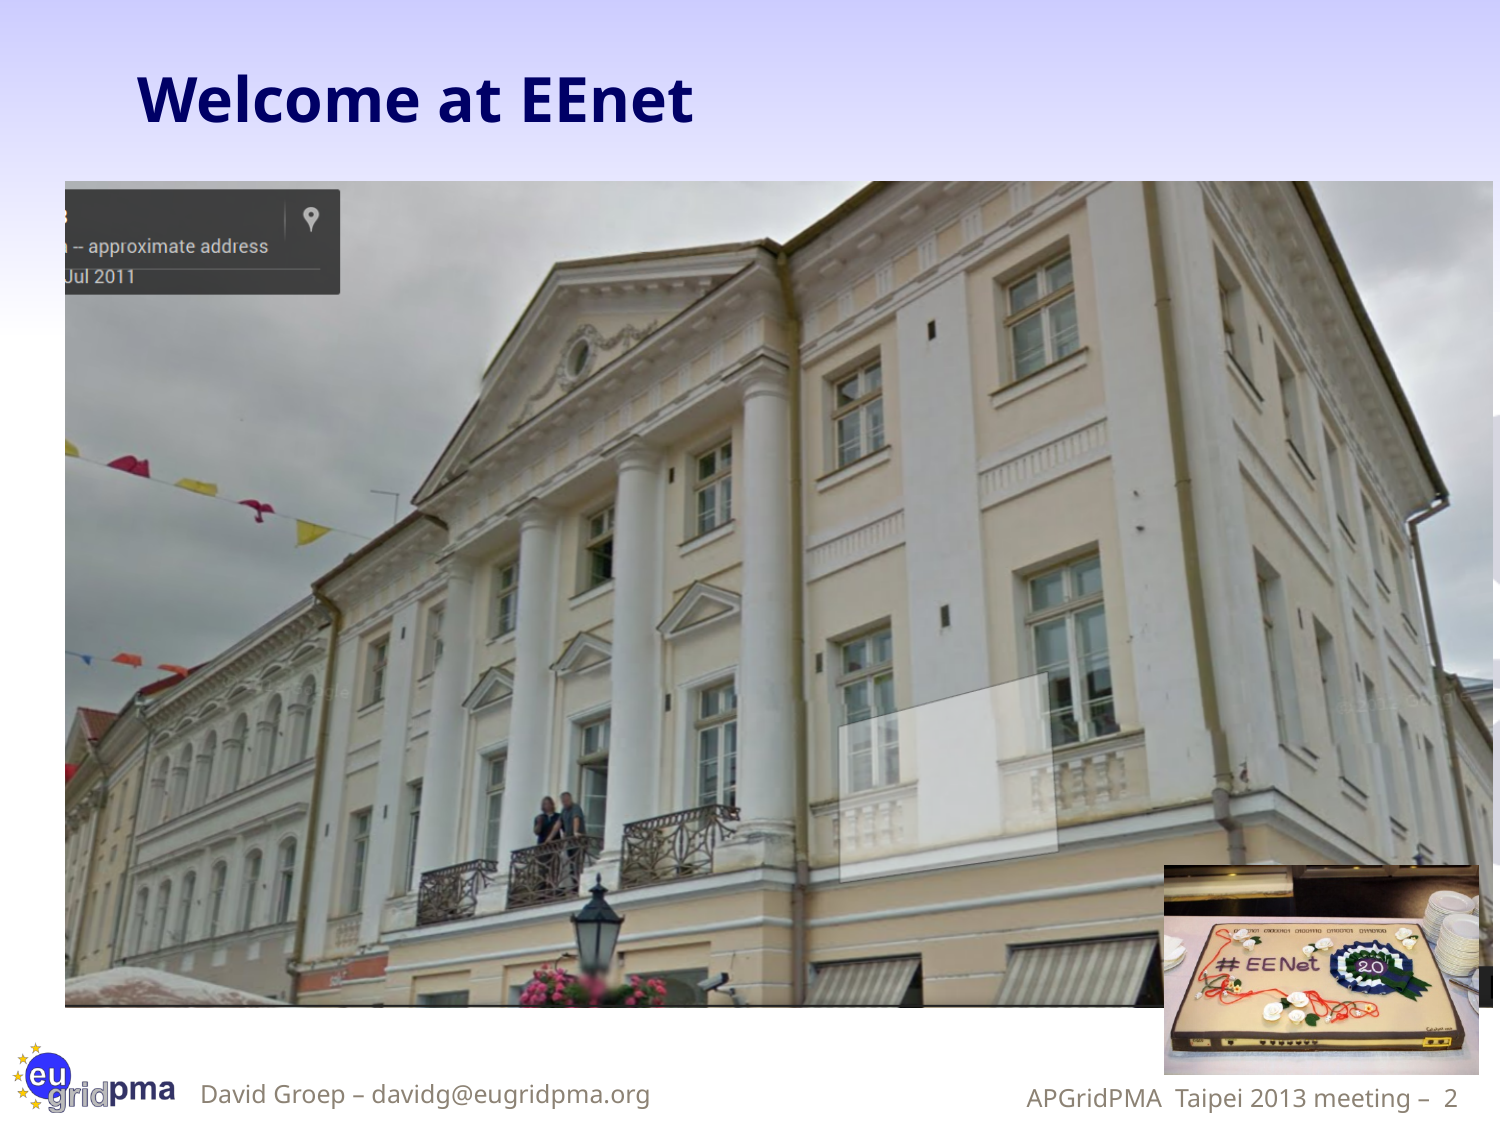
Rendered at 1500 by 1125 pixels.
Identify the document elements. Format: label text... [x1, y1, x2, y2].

picture [65, 180, 1500, 1076]
picture [12, 1042, 175, 1113]
title Welcome at EEnet [137, 24, 1458, 170]
